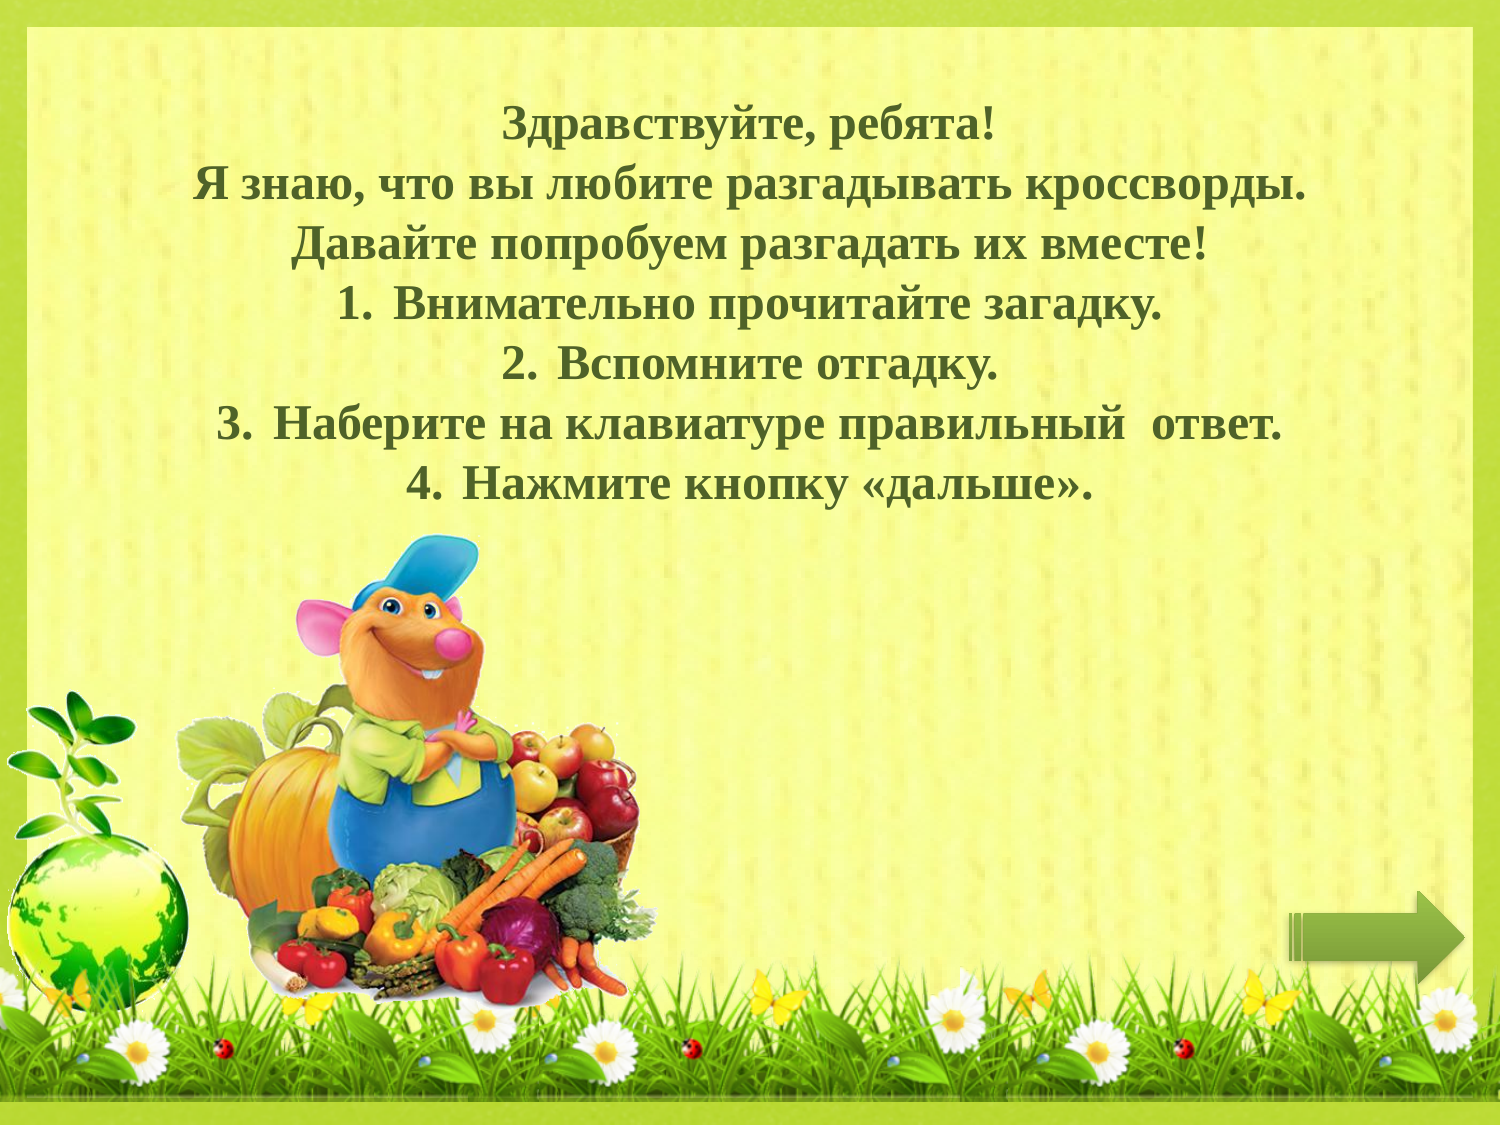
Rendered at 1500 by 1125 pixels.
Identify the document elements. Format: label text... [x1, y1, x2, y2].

text_box Здравствуйте, ребята! Я знаю, что вы любите разгадывать кроссворды. Давайте попробуем разгадать их вместе! Внимательно прочитайте загадку. Вспомните отгадку. Наберите на клавиатуре правильный ответ. Нажмите кнопку «дальше». [140, 81, 1360, 517]
text_box [1294, 913, 1301, 961]
picture [0, 0, 1500, 1125]
text_box [1303, 890, 1465, 985]
